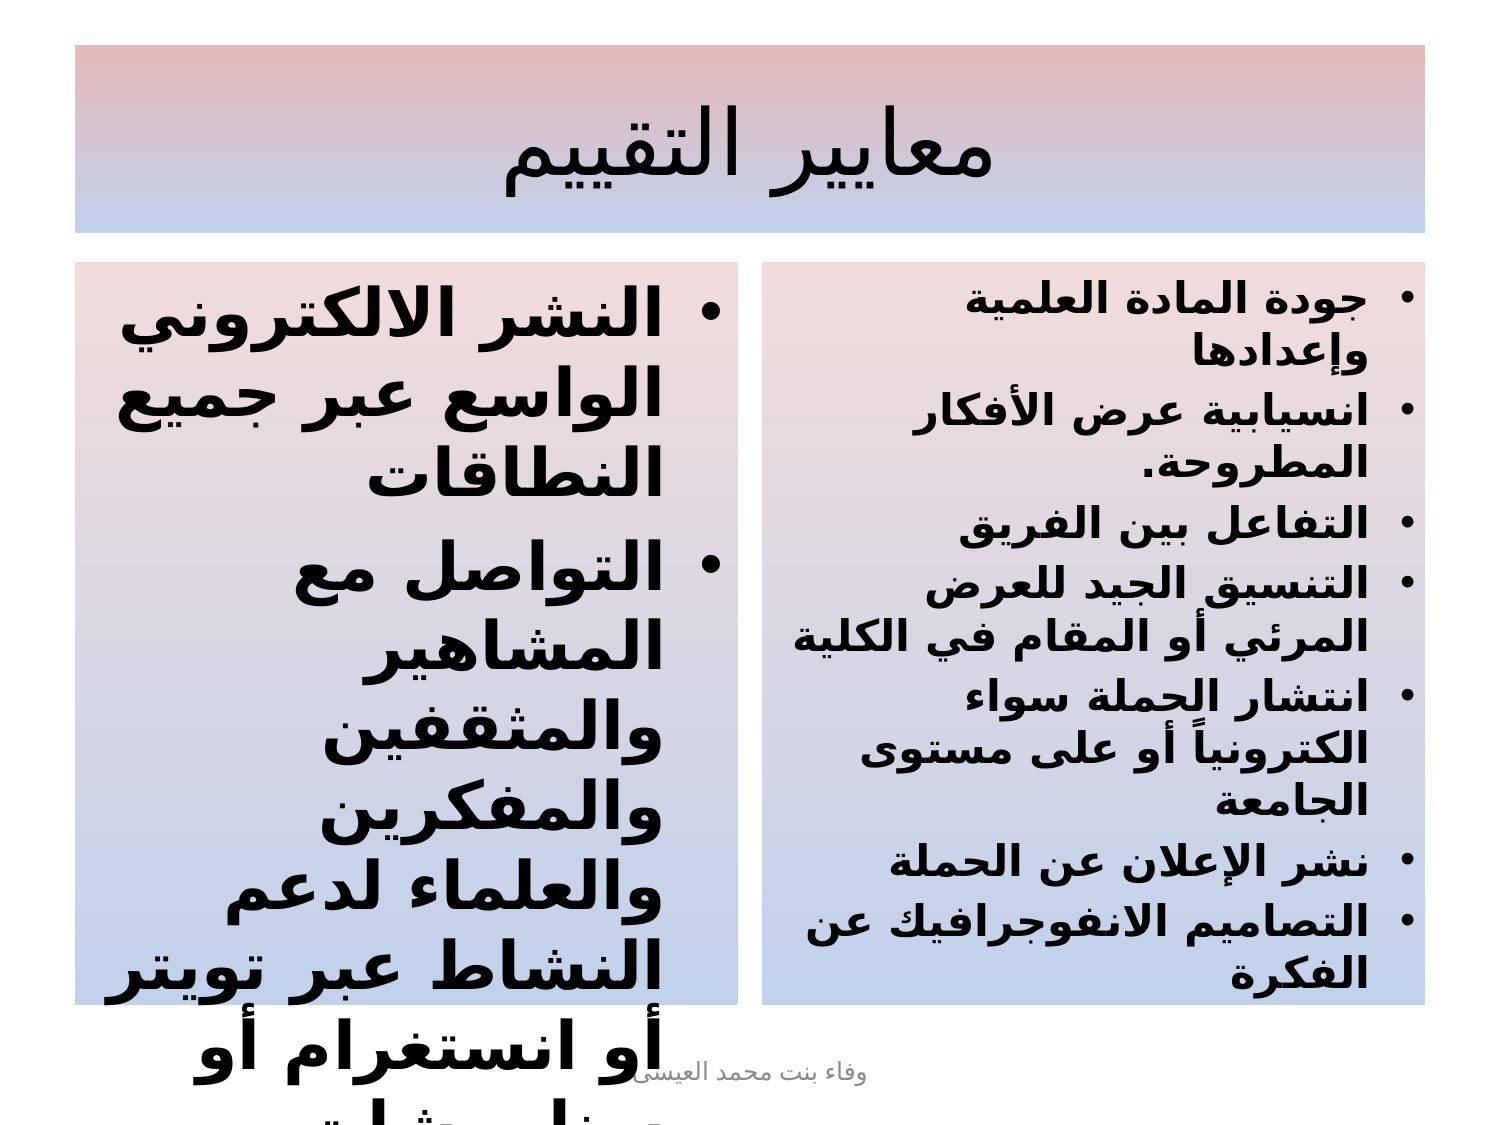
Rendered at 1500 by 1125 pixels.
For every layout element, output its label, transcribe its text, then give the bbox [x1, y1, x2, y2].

title معايير التقييم [75, 45, 1425, 233]
list النشر الالكتروني الواسع عبر جميع النطاقات التواصل مع المشاهير والمثقفين والمفكرين والعلماء لدعم النشاط عبر تويتر أو انستغرام أو سناب شات. تبني الفكرة المطروحة وذلك بدوامها واستمراريتها محاولة تغيير قيم وأفكار حول الحملة المطروحة. [75, 262, 738, 1005]
footer وفاء بنت محمد العيسى [512, 1042, 988, 1103]
list جودة المادة العلمية وإعدادها انسيابية عرض الأفكار المطروحة. التفاعل بين الفريق التنسيق الجيد للعرض المرئي أو المقام في الكلية انتشار الحملة سواء الكترونياً أو على مستوى الجامعة نشر الإعلان عن الحملة التصاميم الانفوجرافيك عن الفكرة [762, 262, 1425, 1005]
